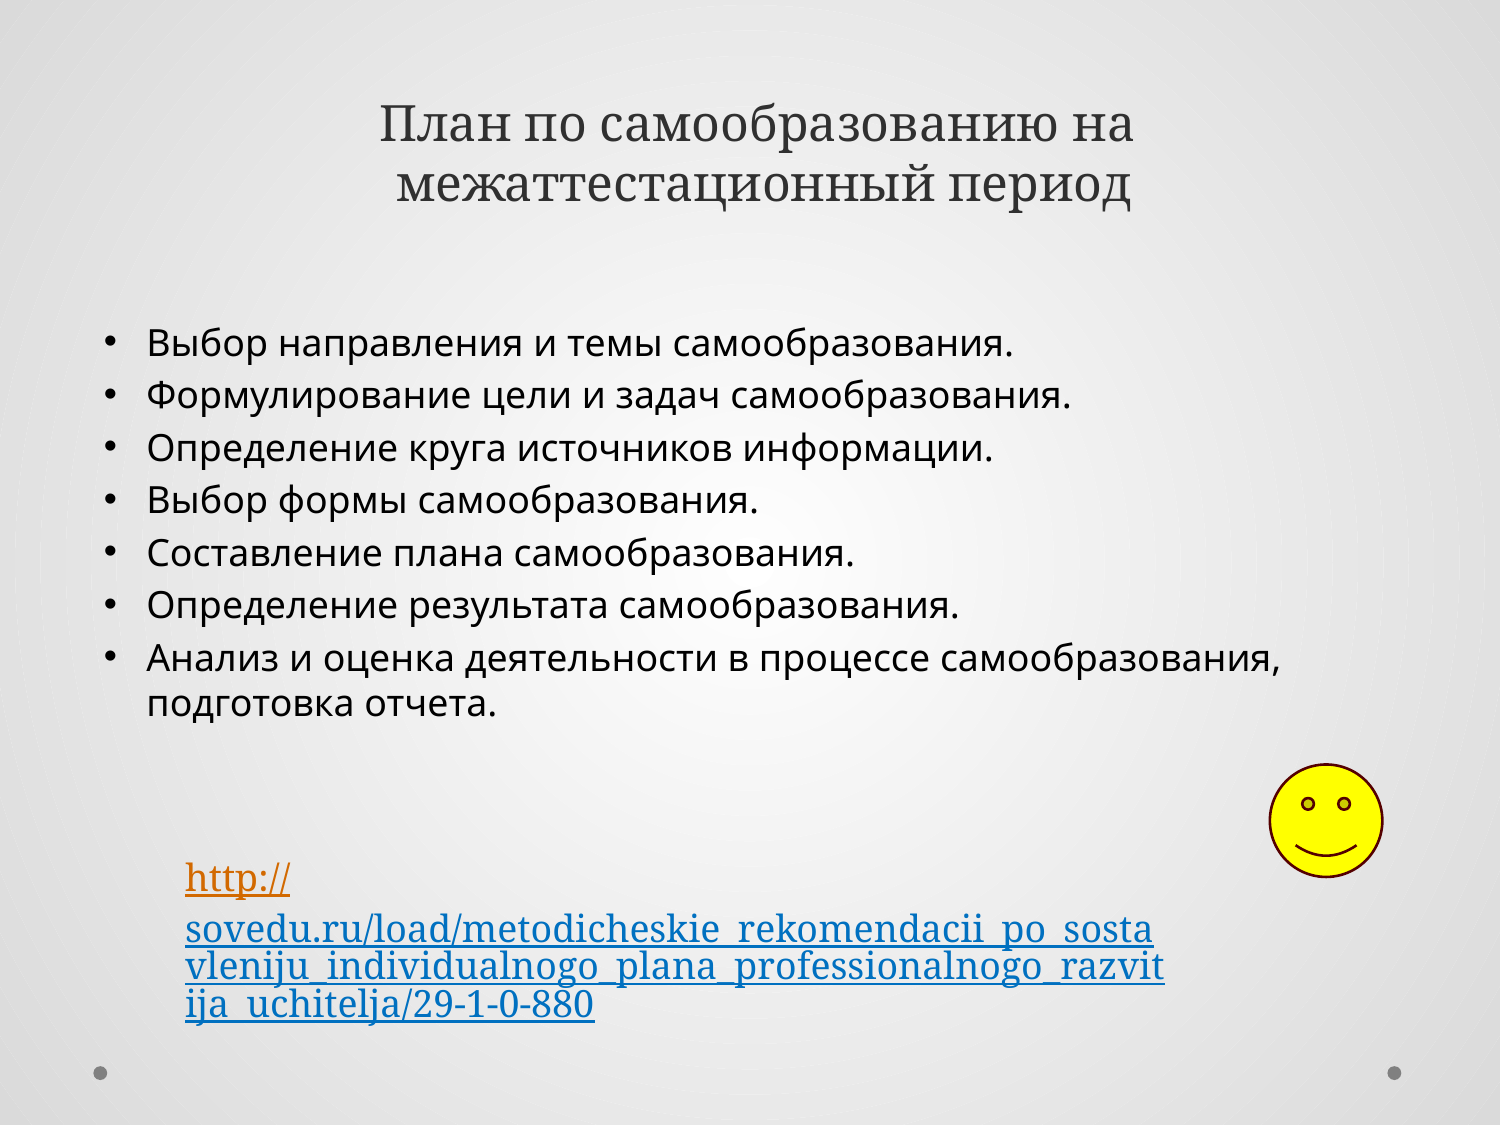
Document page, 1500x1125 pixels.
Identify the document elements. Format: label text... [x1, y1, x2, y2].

text_box http://sovedu.ru/load/metodicheskie_rekomendacii_po_sostavleniju_individualnogo_plana_professionalnogo_razvitija_uchitelja/29-1-0-880 [170, 846, 1189, 1009]
title План по самообразованию на межаттестационный период [88, 134, 1439, 219]
text_box [1268, 763, 1384, 879]
list Выбор направления и темы самообразования. Формулирование цели и задач самообразования. Определение круга источников информации. Выбор формы самообразования. Составление плана самообразования. Определение результата самообразования. Анализ и оценка деятельности в процессе самообразования, подготовка отчета. [88, 310, 1439, 1054]
